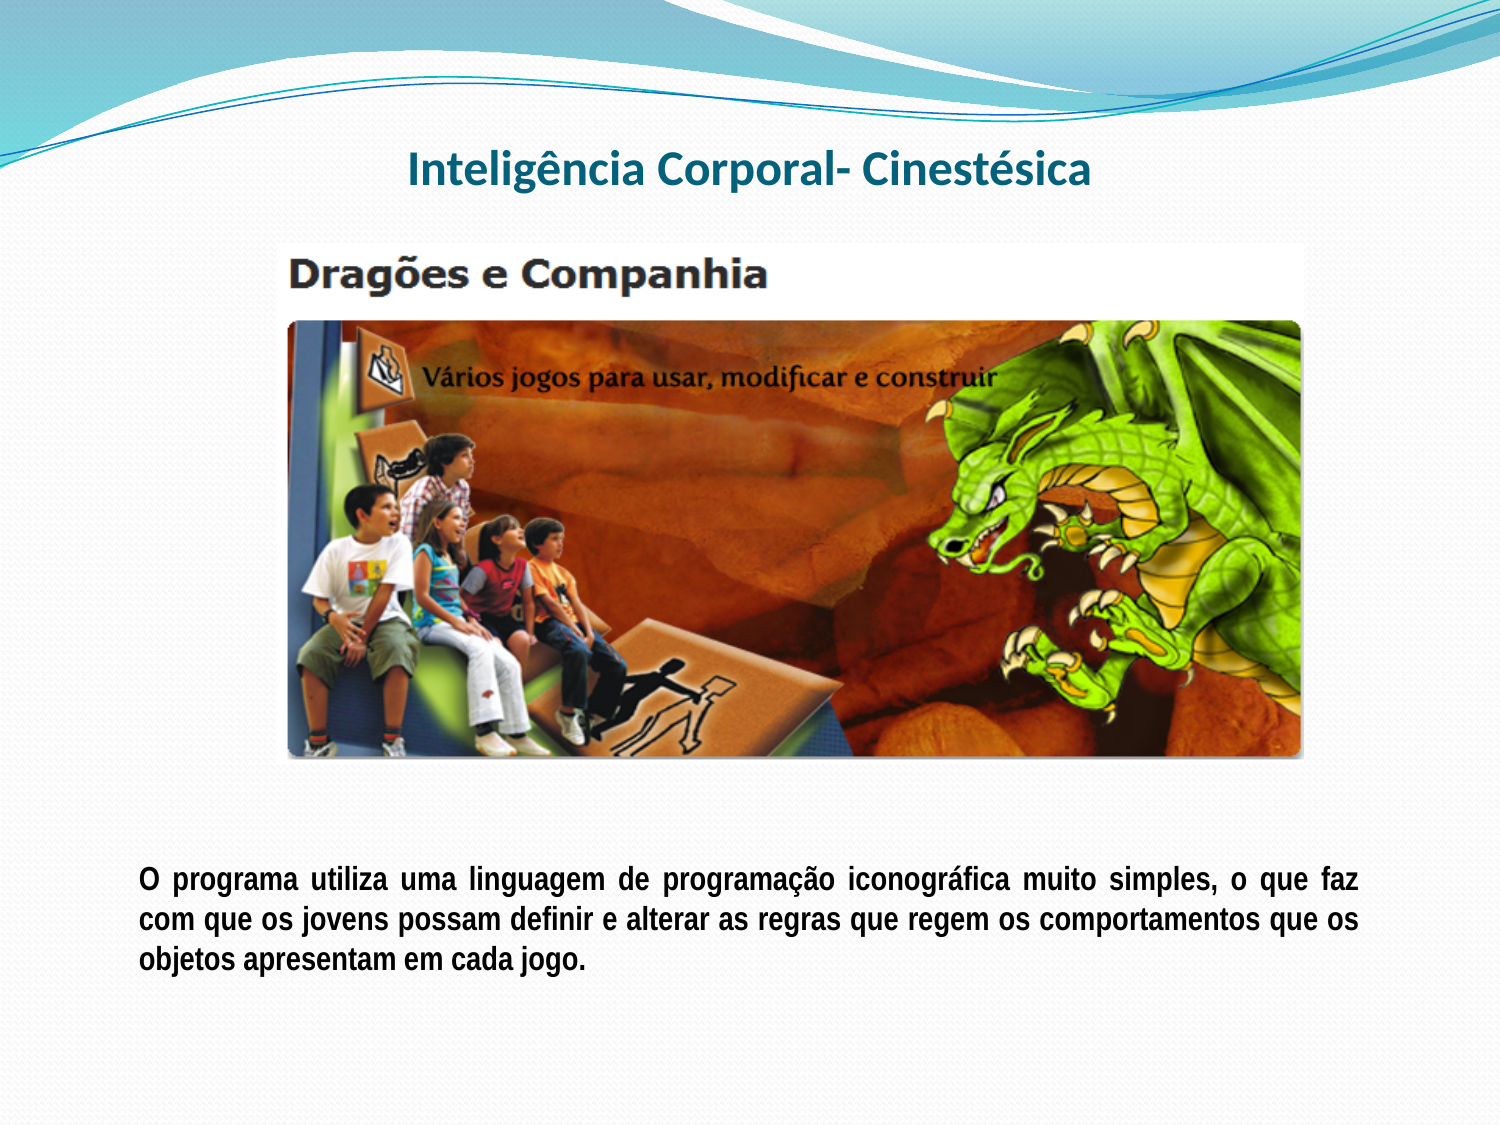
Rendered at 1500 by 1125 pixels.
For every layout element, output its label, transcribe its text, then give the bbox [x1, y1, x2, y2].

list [277, 243, 1305, 764]
title Inteligência Corporal- Cinestésica [75, 115, 1425, 256]
text_box O programa utiliza uma linguagem de programação iconográfica muito simples, o que faz com que os jovens possam definir e alterar as regras que regem os comportamentos que os objetos apresentam em cada jogo. [124, 849, 1377, 985]
